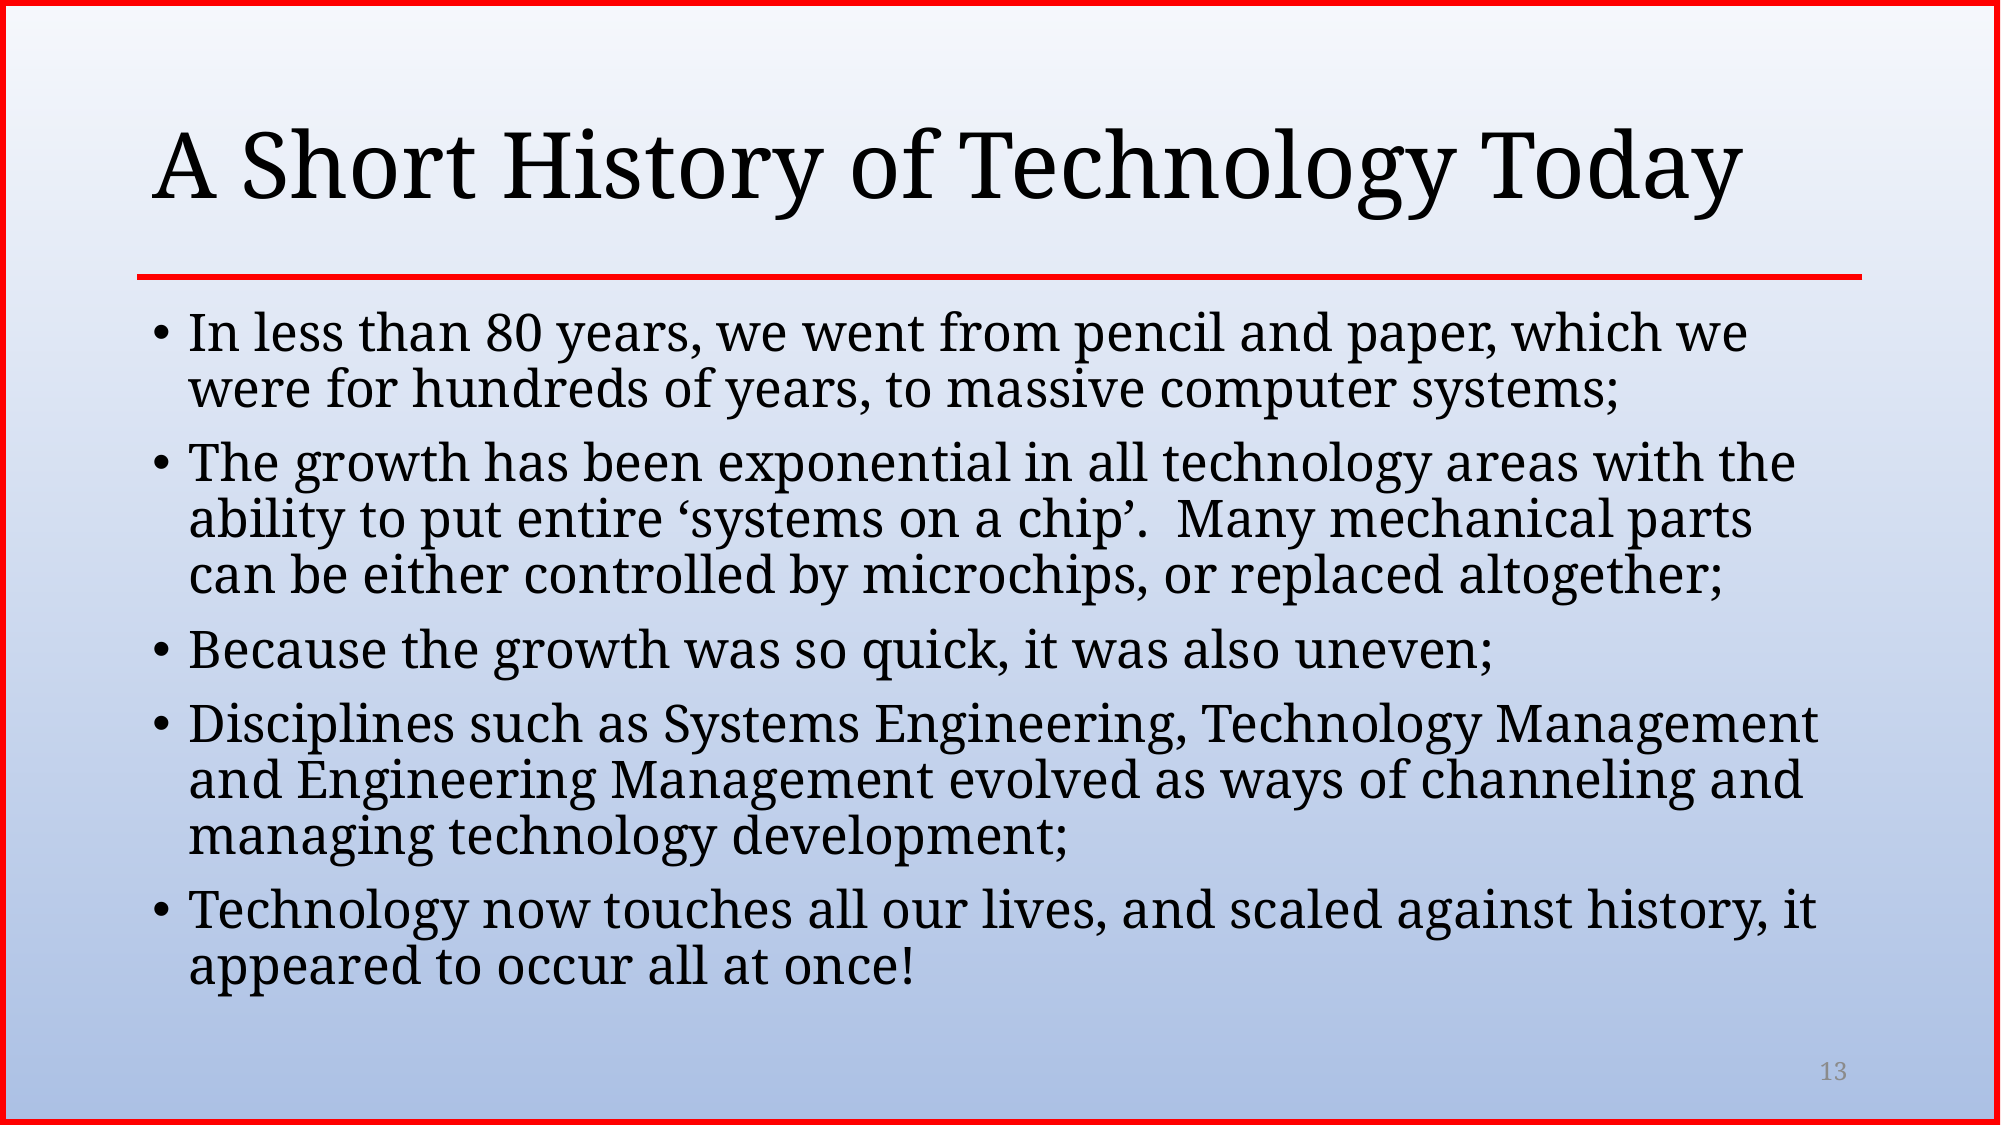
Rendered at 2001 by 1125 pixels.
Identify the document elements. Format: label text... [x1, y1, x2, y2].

slide_number 13 [1412, 1042, 1863, 1103]
title A Short History of Technology Today [137, 59, 1863, 278]
list In less than 80 years, we went from pencil and paper, which we were for hundreds of years, to massive computer systems; The growth has been exponential in all technology areas with the ability to put entire ‘systems on a chip’. Many mechanical parts can be either controlled by microchips, or replaced altogether; Because the growth was so quick, it was also uneven; Disciplines such as Systems Engineering, Technology Management and Engineering Management evolved as ways of channeling and managing technology development; Technology now touches all our lives, and scaled against history, it appeared to occur all at once! [137, 299, 1863, 1014]
